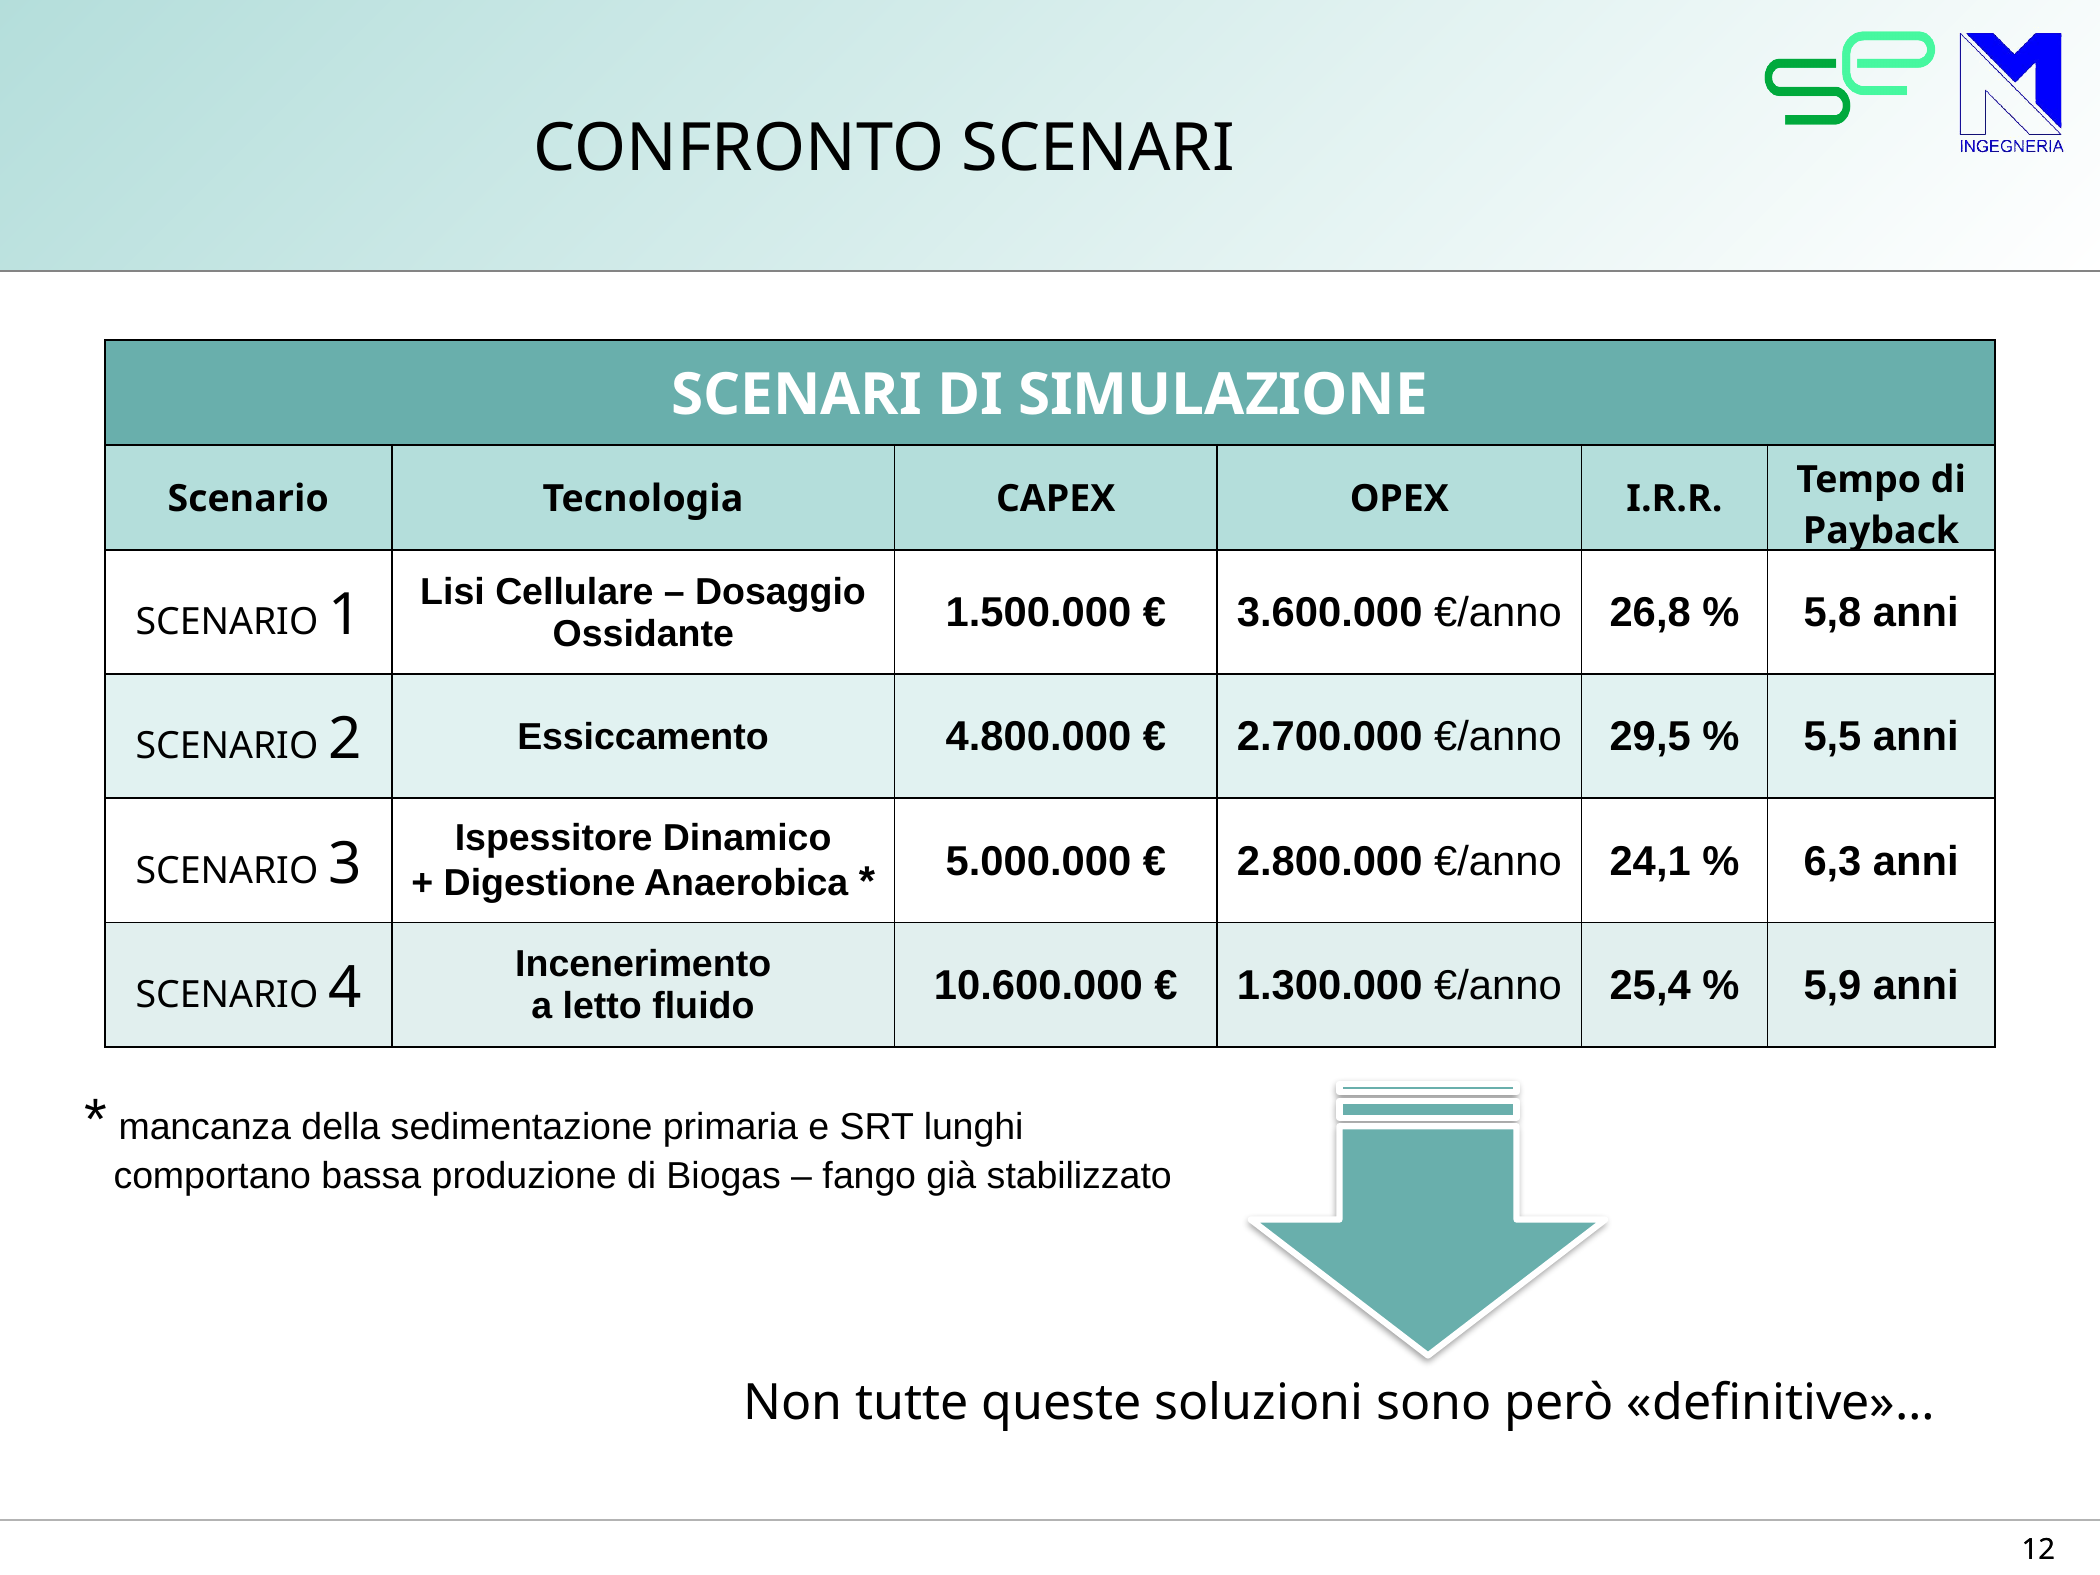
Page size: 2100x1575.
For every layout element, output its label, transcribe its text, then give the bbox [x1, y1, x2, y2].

text_box * mancanza della sedimentazione primaria e SRT lunghi comportano bassa produzione di Biogas – fango già stabilizzato [69, 1073, 1204, 1254]
table_cell 25,4 % [1582, 923, 1767, 1046]
table_cell OPEX [1218, 446, 1581, 549]
text_box [1336, 1081, 1520, 1095]
table_cell 3.600.000 €/anno [1218, 551, 1581, 673]
table_cell 5.000.000 € [895, 799, 1216, 922]
table_cell Tempo di Payback [1768, 446, 1994, 549]
table_cell 1.300.000 €/anno [1218, 923, 1581, 1046]
text_box CONFRONTO SCENARI [69, 77, 1700, 209]
text_box [0, 0, 2100, 270]
table_cell 5,8 anni [1768, 551, 1994, 673]
table_cell Essiccamento [393, 675, 894, 797]
table_cell Lisi Cellulare – Dosaggio Ossidante [393, 551, 894, 673]
table_cell Tecnologia [393, 446, 894, 549]
text_box Non tutte queste soluzioni sono però «definitive»… [737, 1363, 2045, 1500]
text_box 12 [2006, 1531, 2083, 1575]
table_cell 5,9 anni [1768, 923, 1994, 1046]
table_cell SCENARIO 4 [106, 923, 391, 1046]
table_cell 26,8 % [1582, 551, 1767, 673]
picture [1947, 27, 2069, 160]
table_cell 2.700.000 €/anno [1218, 675, 1581, 797]
table_cell CAPEX [895, 446, 1216, 549]
picture [1761, 27, 1939, 128]
table_header SCENARI DI SIMULAZIONE [106, 341, 1994, 444]
text_box [1336, 1098, 1520, 1121]
table_cell 4.800.000 € [895, 675, 1216, 797]
table_cell 6,3 anni [1768, 799, 1994, 922]
table_cell 24,1 % [1582, 799, 1767, 922]
table_cell Scenario [106, 446, 391, 549]
table_cell 1.500.000 € [895, 551, 1216, 673]
table_cell 2.800.000 €/anno [1218, 799, 1581, 922]
table_cell Ispessitore Dinamico + Digestione Anaerobica * [393, 799, 894, 922]
table_cell SCENARIO 2 [106, 675, 391, 797]
text_box [1247, 1123, 1609, 1359]
table_cell I.R.R. [1582, 446, 1767, 549]
table_cell Incenerimento a letto fluido [393, 923, 894, 1046]
table_cell SCENARIO 1 [106, 551, 391, 673]
table_cell SCENARIO 3 [106, 799, 391, 922]
table_cell 29,5 % [1582, 675, 1767, 797]
table_cell 10.600.000 € [895, 923, 1216, 1046]
table_cell 5,5 anni [1768, 675, 1994, 797]
